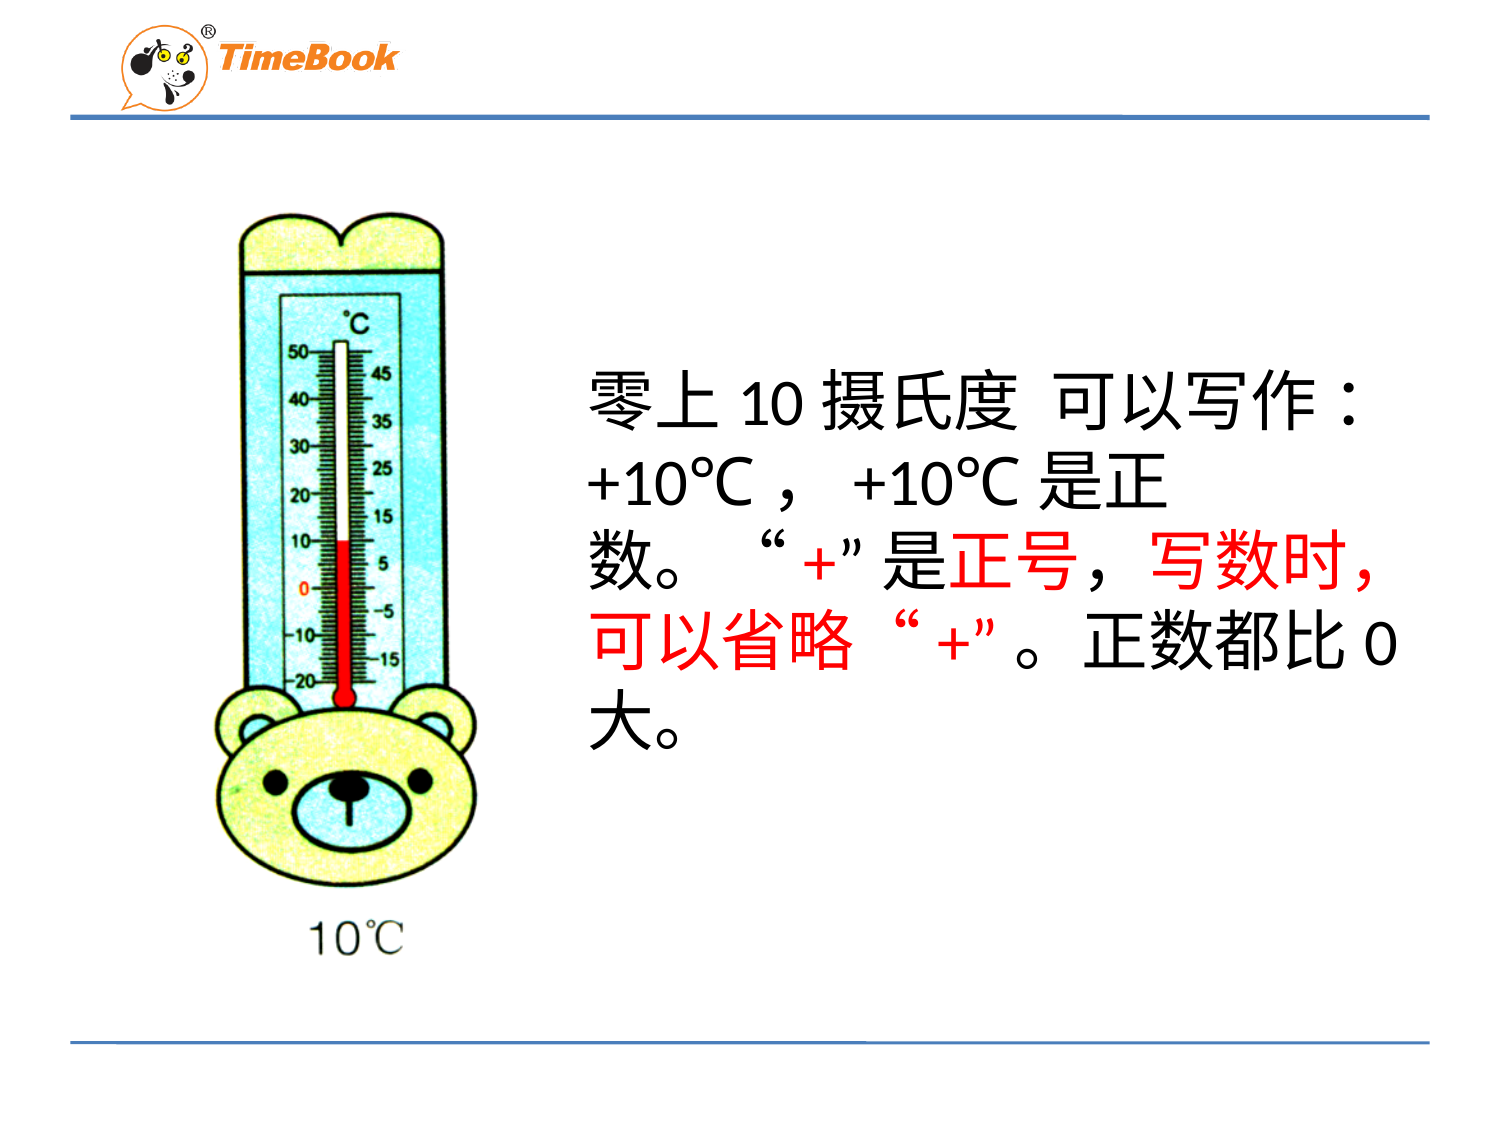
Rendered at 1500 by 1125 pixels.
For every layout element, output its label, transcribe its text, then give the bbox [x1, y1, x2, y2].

picture [118, 22, 408, 113]
list 零上10摄氏度 可以写作 ：+10℃，+10℃是正数。“+”是正号，写数时，可以省略“+”。正数都比0大。 [572, 351, 1447, 844]
picture [206, 204, 486, 962]
